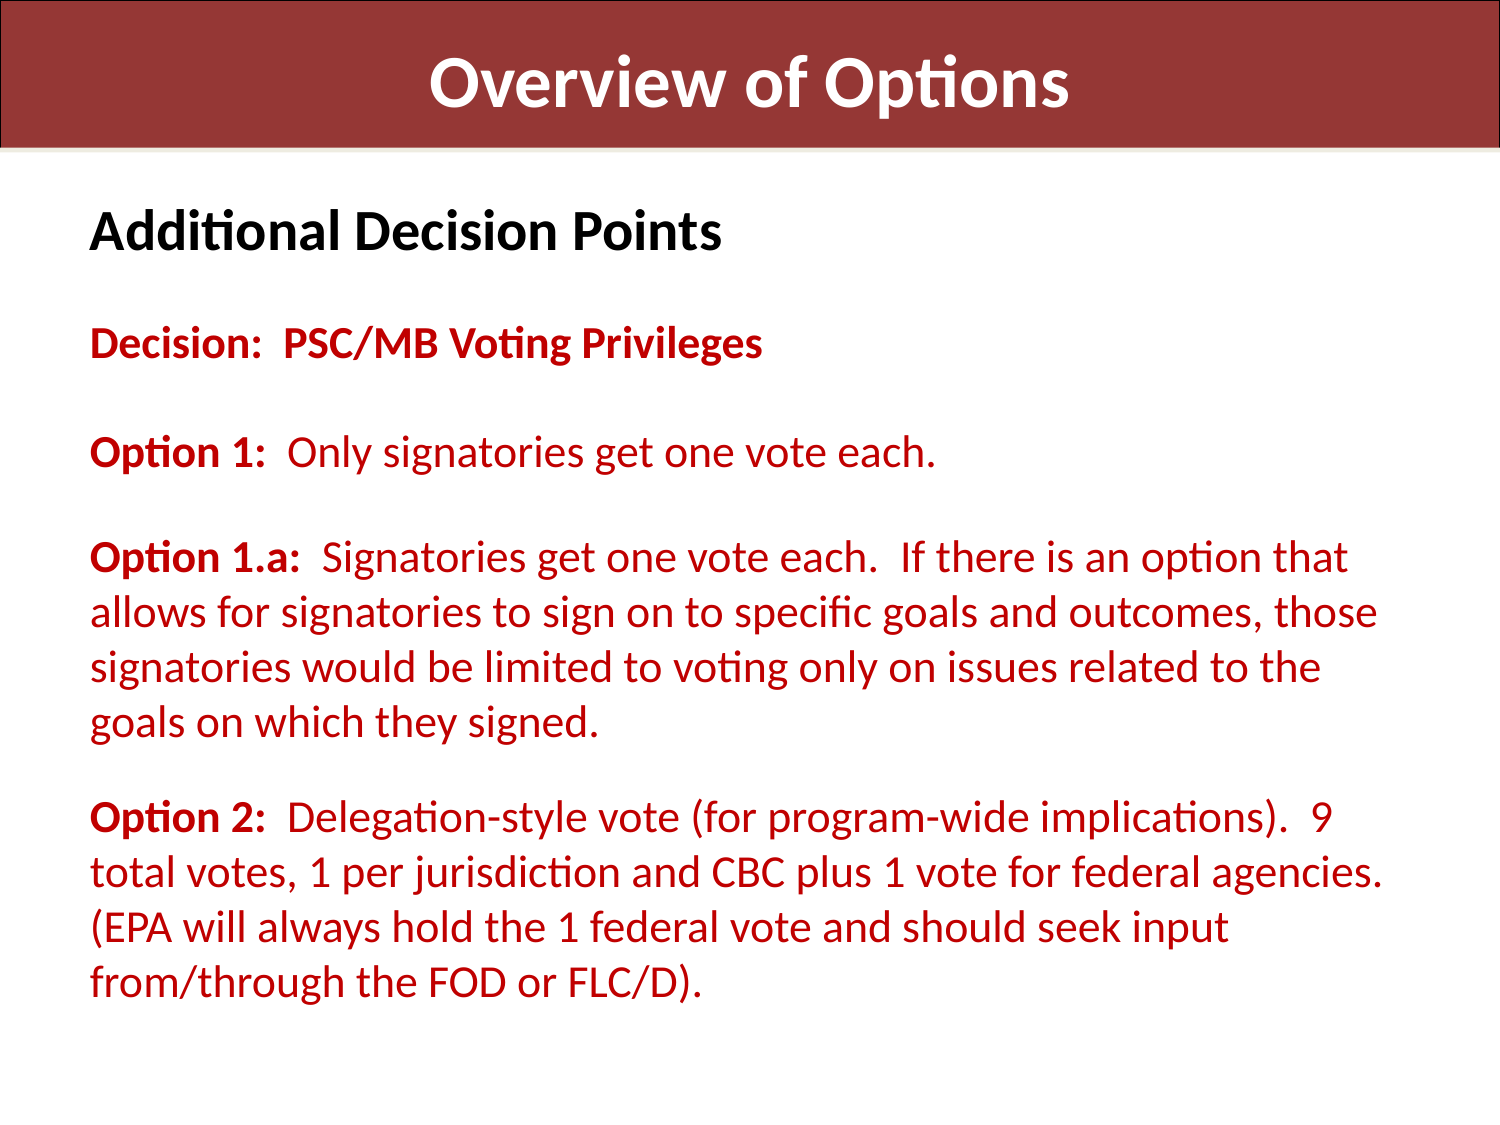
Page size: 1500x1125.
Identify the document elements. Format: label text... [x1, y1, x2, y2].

text_box Additional Decision Points Decision: PSC/MB Voting Privileges Option 1: Only signatories get one vote each. Option 1.a: Signatories get one vote each. If there is an option that allows for signatories to sign on to specific goals and outcomes, those signatories would be limited to voting only on issues related to the goals on which they signed. Option 2: Delegation-style vote (for program-wide implications). 9 total votes, 1 per jurisdiction and CBC plus 1 vote for federal agencies. (EPA will always hold the 1 federal vote and should seek input from/through the FOD or FLC/D). [74, 159, 1438, 1065]
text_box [0, 0, 1500, 151]
